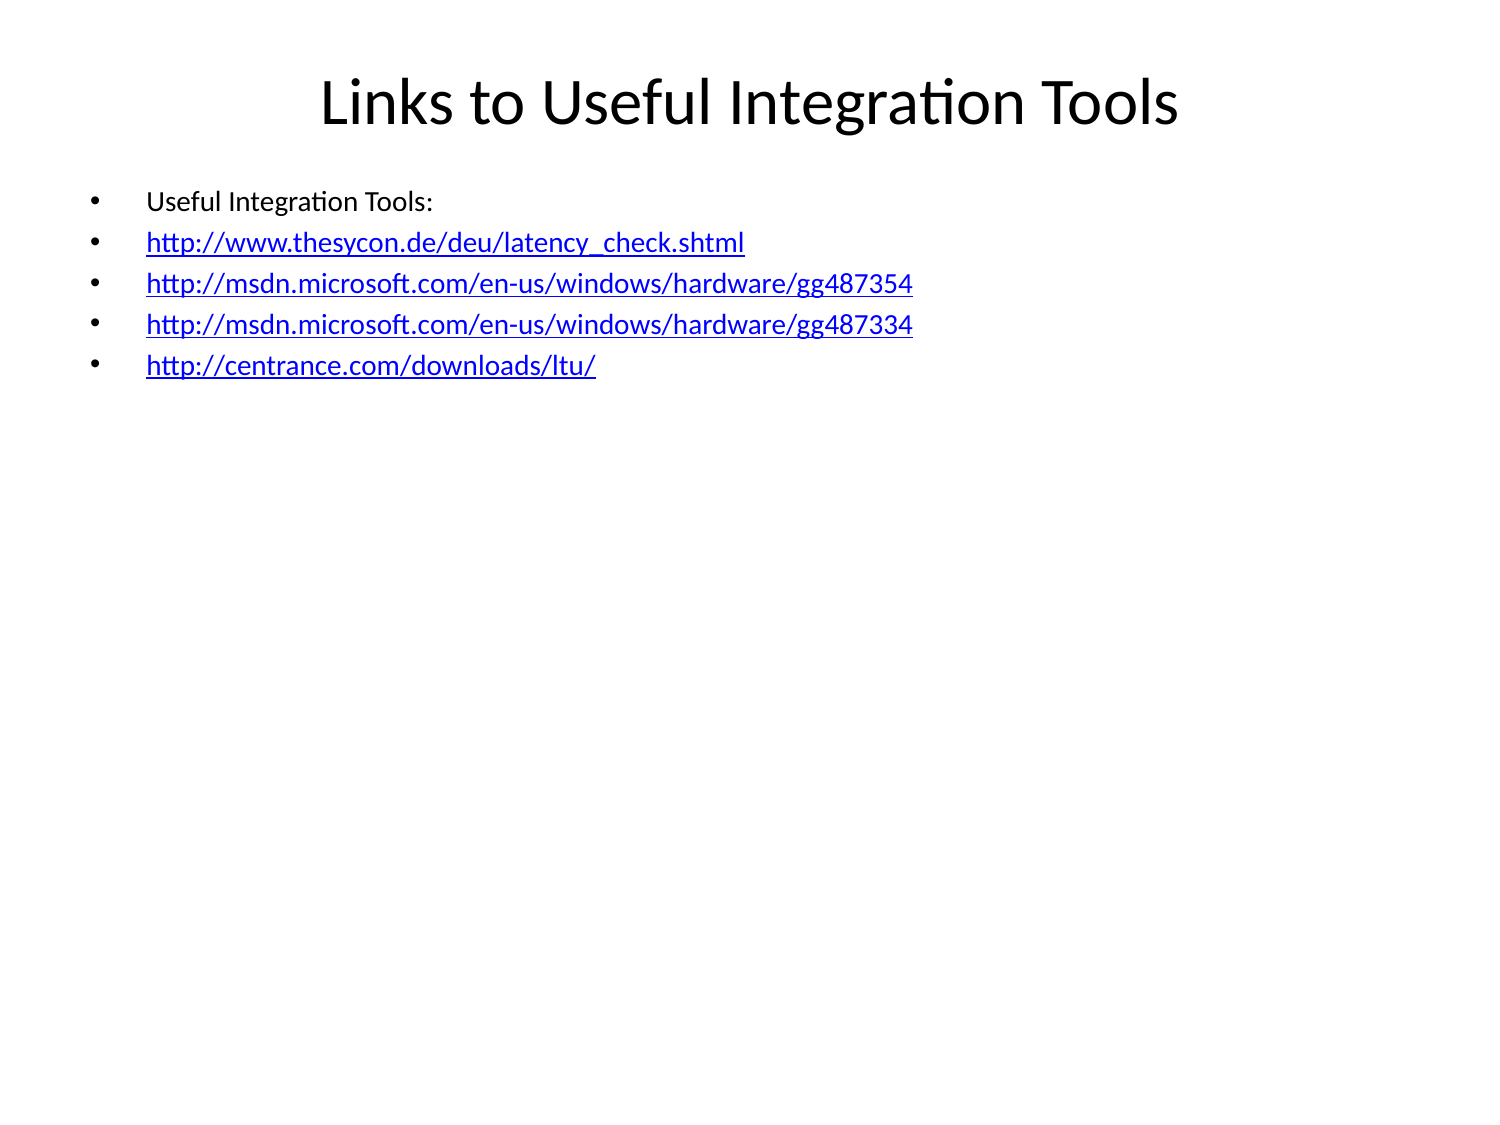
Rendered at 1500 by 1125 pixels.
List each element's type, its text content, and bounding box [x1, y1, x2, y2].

list Useful Integration Tools: http://www.thesycon.de/deu/latency_check.shtml http://msdn.microsoft.com/en-us/windows/hardware/gg487354 http://msdn.microsoft.com/en-us/windows/hardware/gg487334 http://centrance.com/downloads/ltu/ [75, 174, 1425, 1075]
title Links to Useful Integration Tools [75, 45, 1425, 150]
